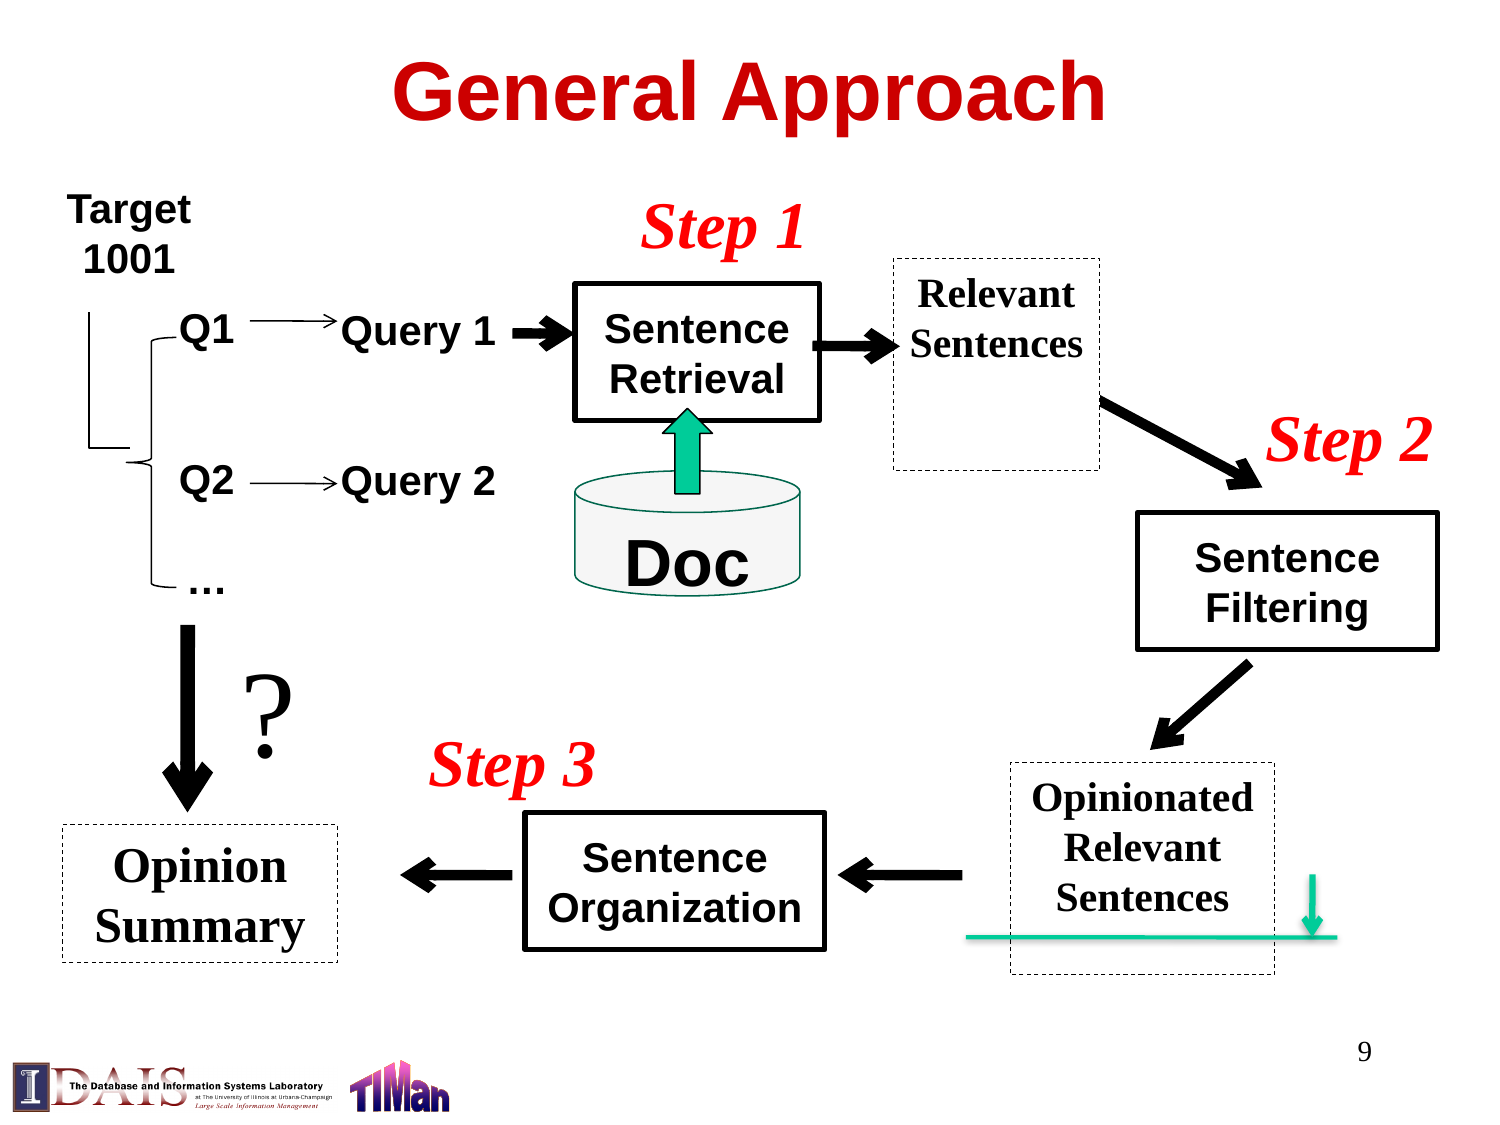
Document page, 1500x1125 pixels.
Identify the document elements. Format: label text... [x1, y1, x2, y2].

text_box Opinion Summary [60, 823, 340, 964]
title General Approach [0, 0, 1500, 176]
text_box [249, 174, 1101, 596]
text_box ? [225, 624, 311, 790]
slide_number 9 [1074, 1024, 1388, 1101]
picture [12, 1062, 338, 1113]
text_box [151, 337, 177, 359]
text_box Target 1001 [51, 174, 207, 290]
text_box Q1 Q2 … [164, 294, 250, 610]
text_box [966, 874, 1338, 938]
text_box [399, 712, 963, 951]
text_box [1009, 387, 1451, 976]
text_box [126, 409, 177, 588]
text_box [41, 359, 178, 401]
